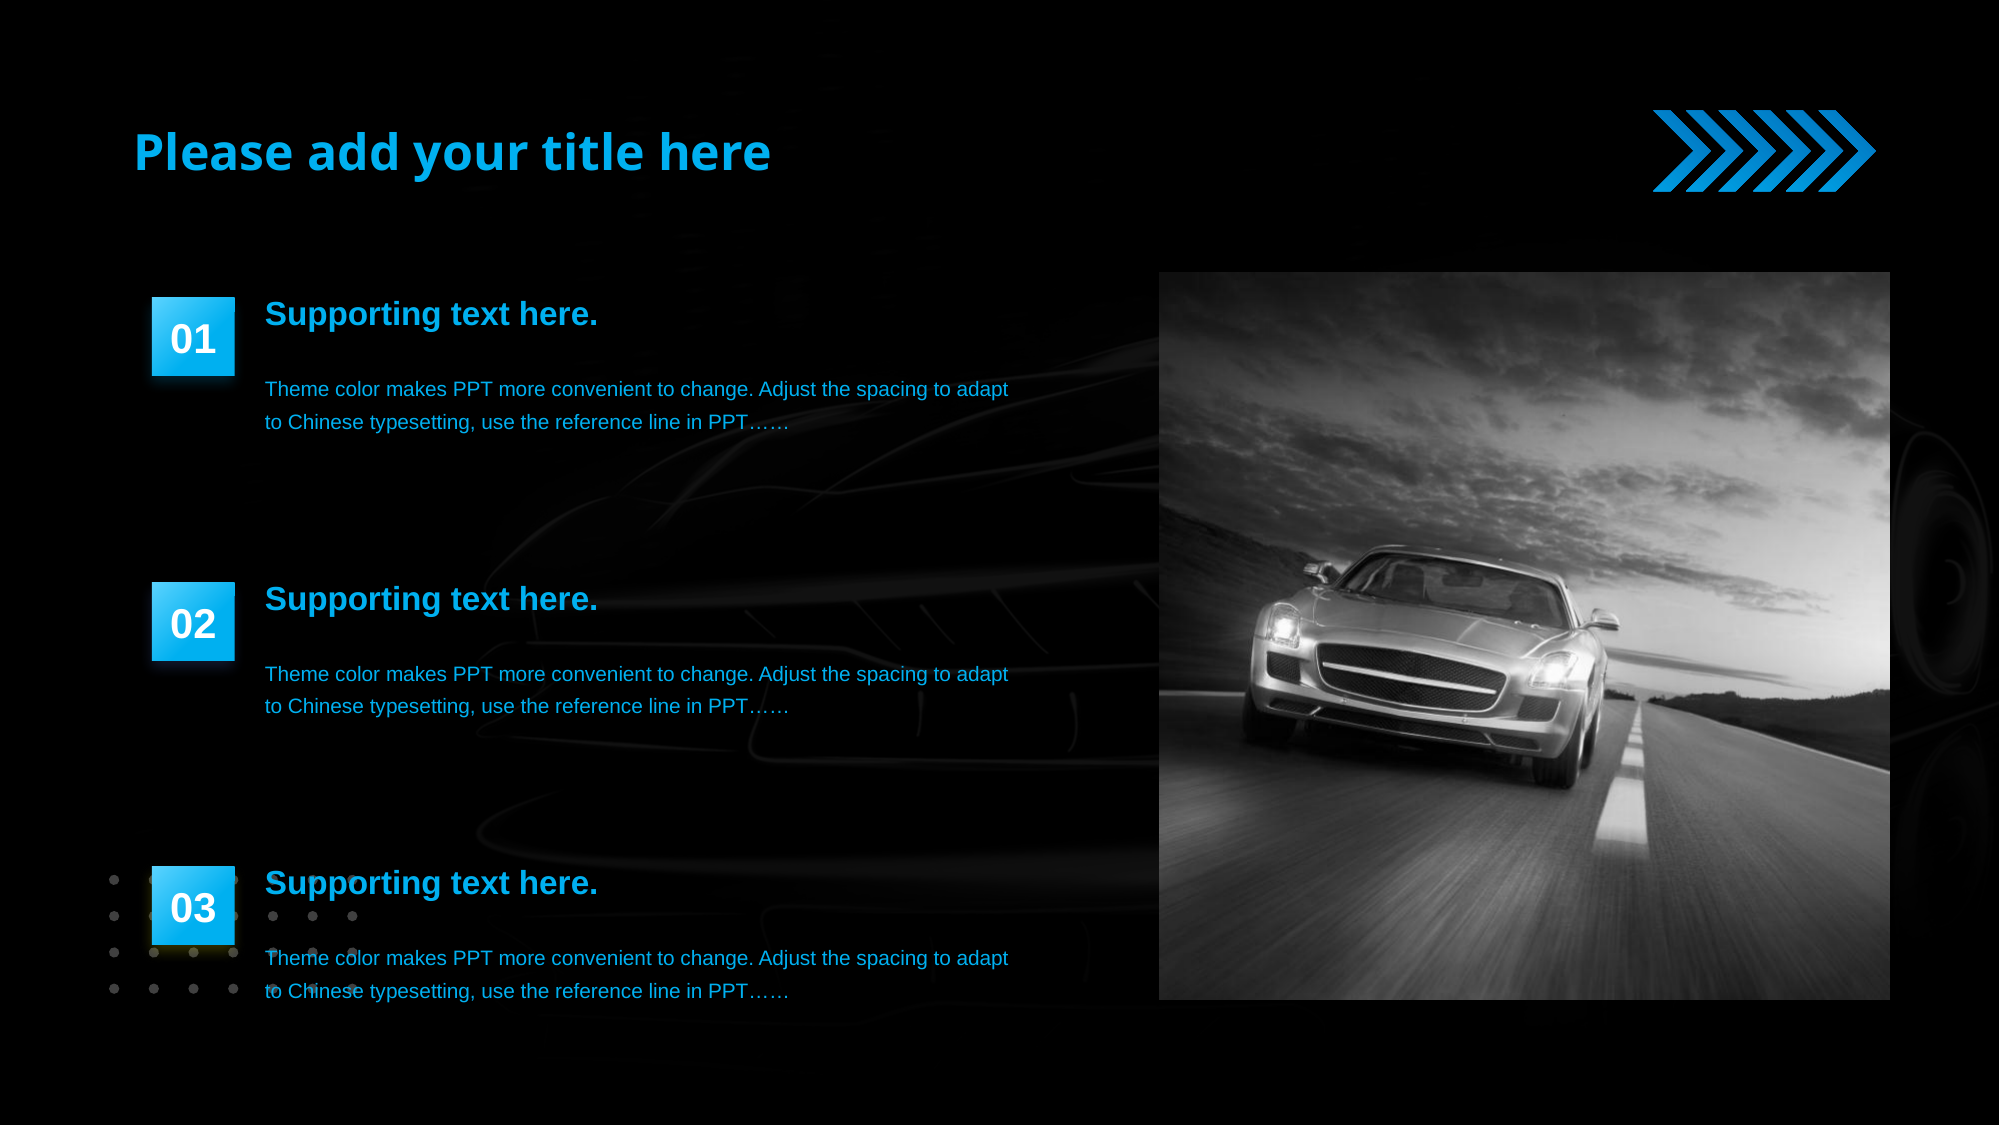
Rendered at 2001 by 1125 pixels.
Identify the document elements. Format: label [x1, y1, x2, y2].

text_box [151, 273, 1035, 1018]
picture [1159, 269, 1890, 1000]
